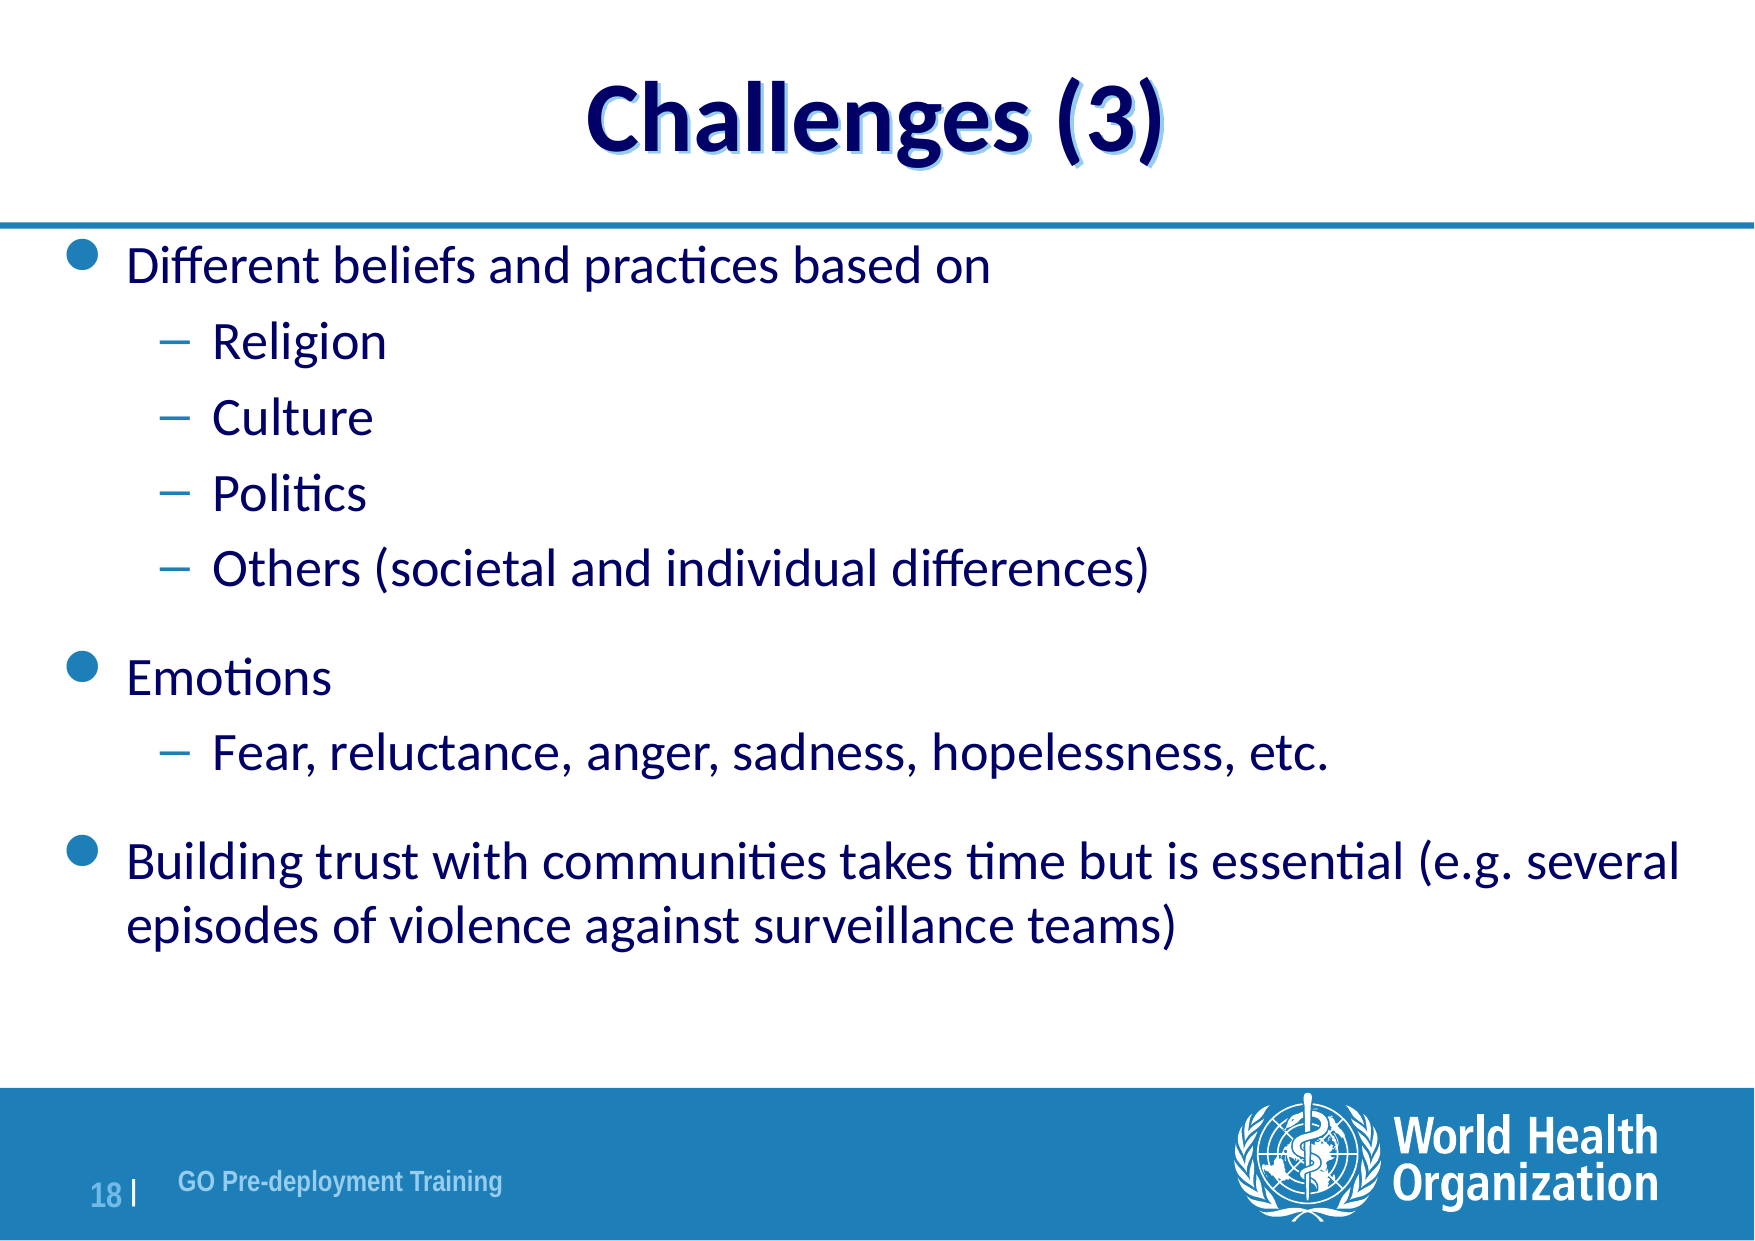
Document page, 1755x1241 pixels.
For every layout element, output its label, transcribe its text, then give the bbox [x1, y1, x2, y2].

title Challenges (3) [0, 0, 1755, 224]
list Different beliefs and practices based on Religion Culture Politics Others (societal and individual differences) Emotions Fear, reluctance, anger, sadness, hopelessness, etc. Building trust with communities takes time but is essential (e.g. several episodes of violence against surveillance teams) [62, 229, 1689, 1116]
